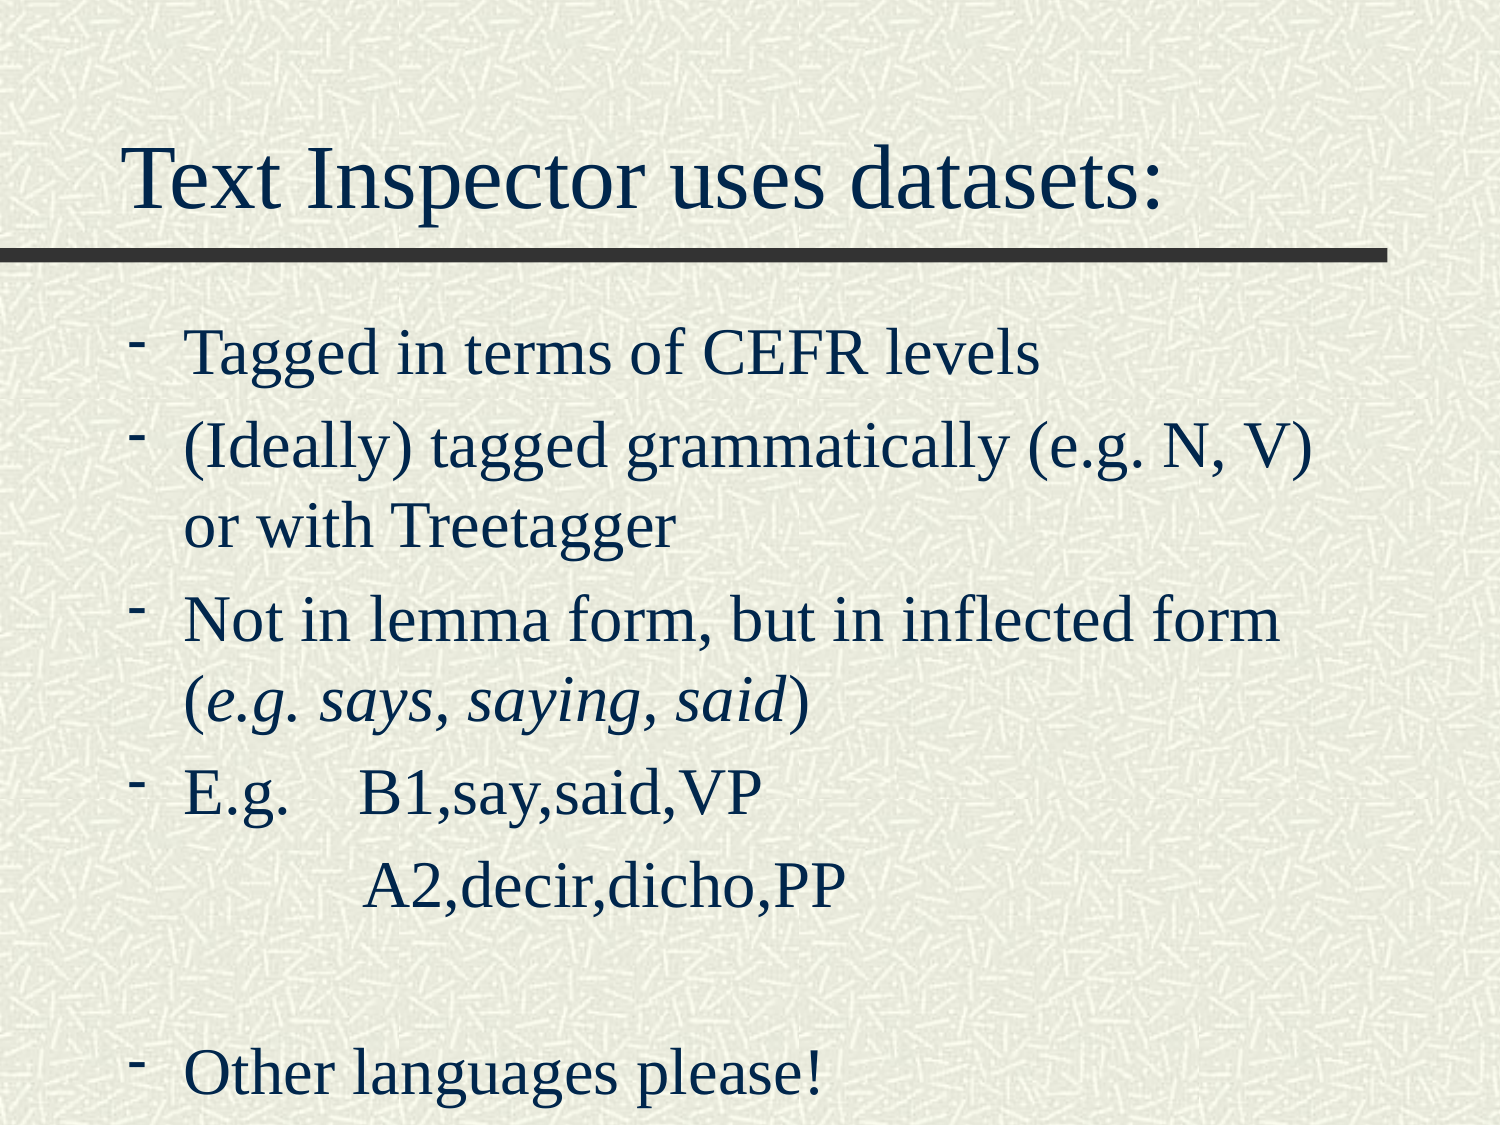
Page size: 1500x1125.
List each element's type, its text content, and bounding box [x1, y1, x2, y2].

title Text Inspector uses datasets: [105, 46, 1455, 235]
list Tagged in terms of CEFR levels (Ideally) tagged grammatically (e.g. N, V) or with Treetagger Not in lemma form, but in inflected form (e.g. says, saying, said) E.g. B1,say,said,VP A2,decir,dicho,PP Other languages please! [112, 299, 1388, 988]
picture [0, 0, 1500, 1125]
